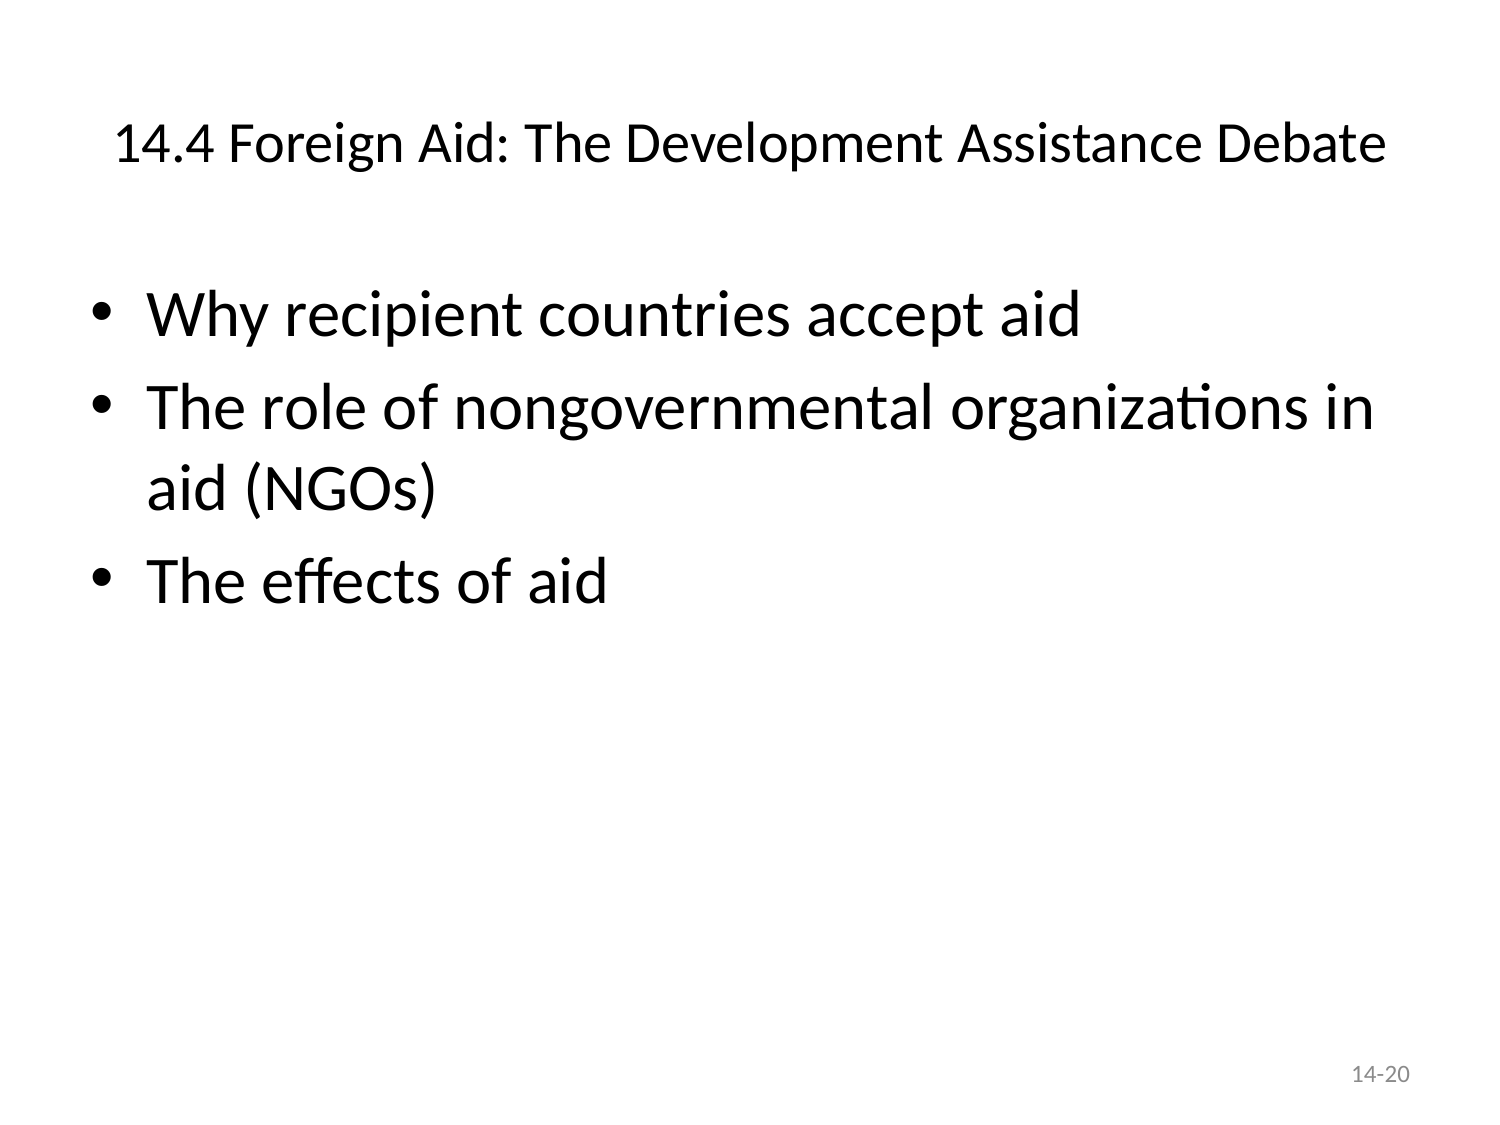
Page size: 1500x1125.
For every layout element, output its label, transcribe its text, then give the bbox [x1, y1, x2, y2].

slide_number 14-20 [1074, 1042, 1425, 1103]
title 14.4 Foreign Aid: The Development Assistance Debate [75, 45, 1425, 233]
list Why recipient countries accept aid The role of nongovernmental organizations in aid (NGOs) The effects of aid [75, 262, 1425, 1005]
